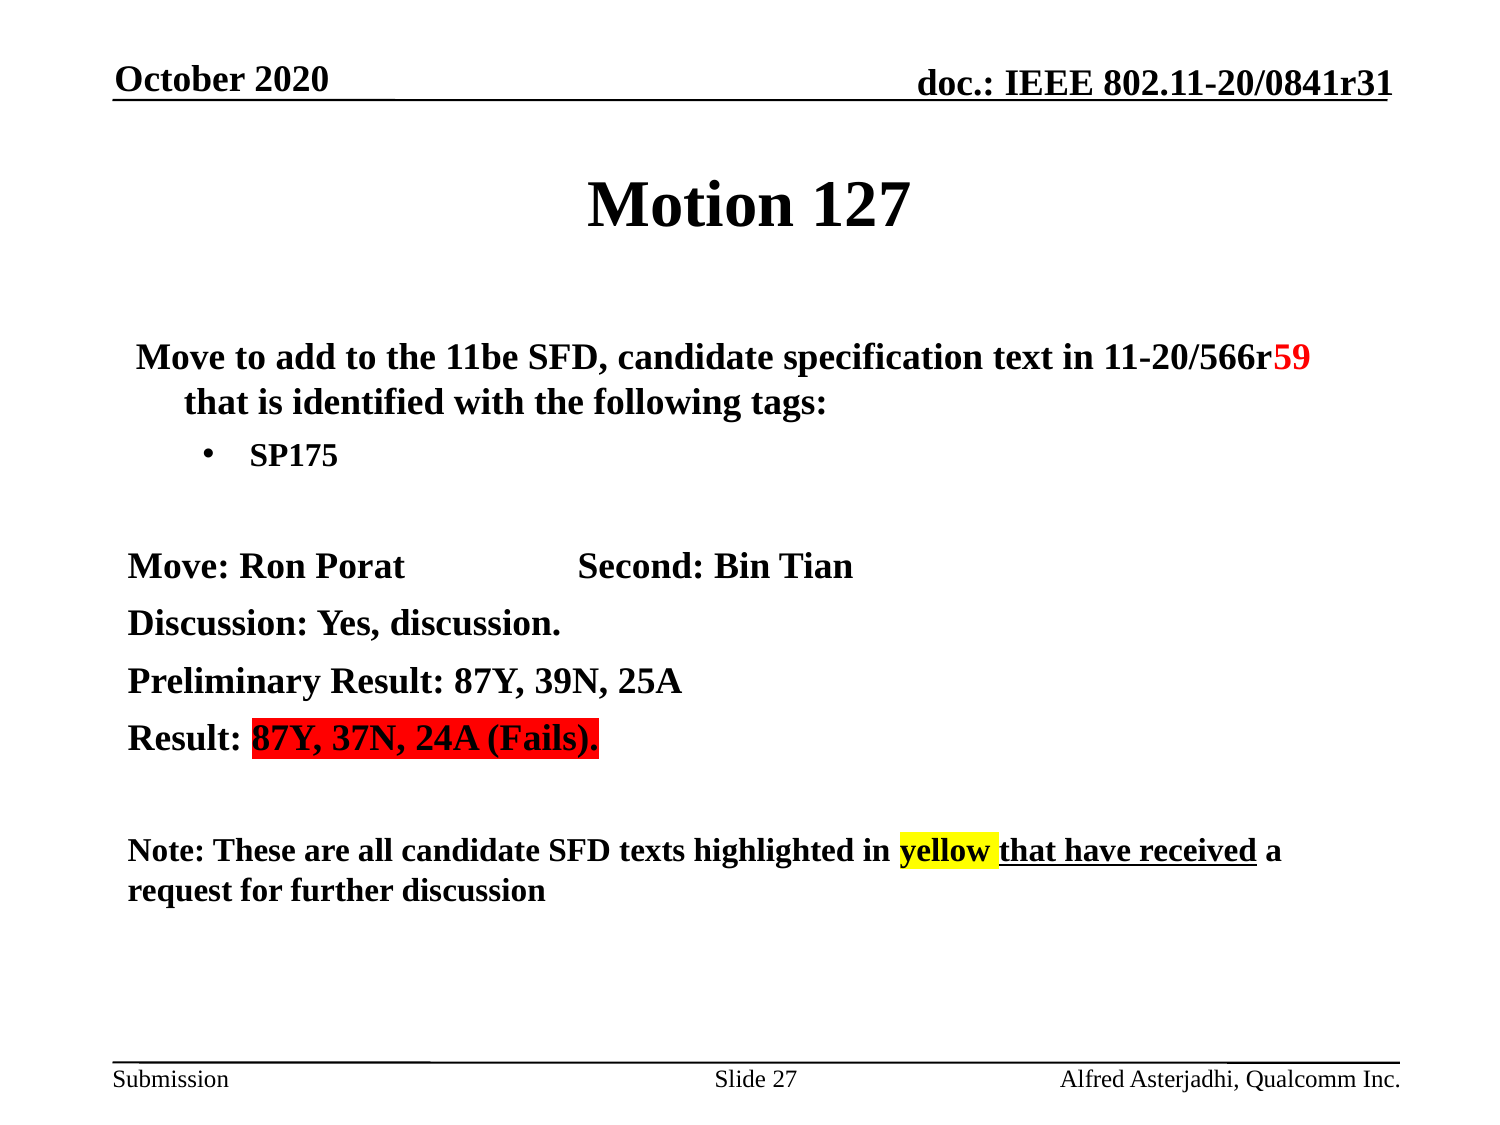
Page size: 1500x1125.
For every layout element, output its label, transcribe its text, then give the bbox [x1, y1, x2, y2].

title Motion 127 [112, 112, 1388, 288]
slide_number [114, 54, 423, 100]
slide_number Slide 27 [712, 1061, 800, 1123]
footer Alfred Asterjadhi, Qualcomm Inc. [878, 1061, 1402, 1093]
list Move to add to the 11be SFD, candidate specification text in 11-20/566r59 that is identified with the following tags: SP175 Move: Ron Porat Second: Bin Tian Discussion: Yes, discussion. Preliminary Result: 87Y, 39N, 25A Result: 87Y, 37N, 24A (Fails). Note: These are all candidate SFD texts highlighted in yellow that have received a request for further discussion [112, 324, 1388, 1063]
